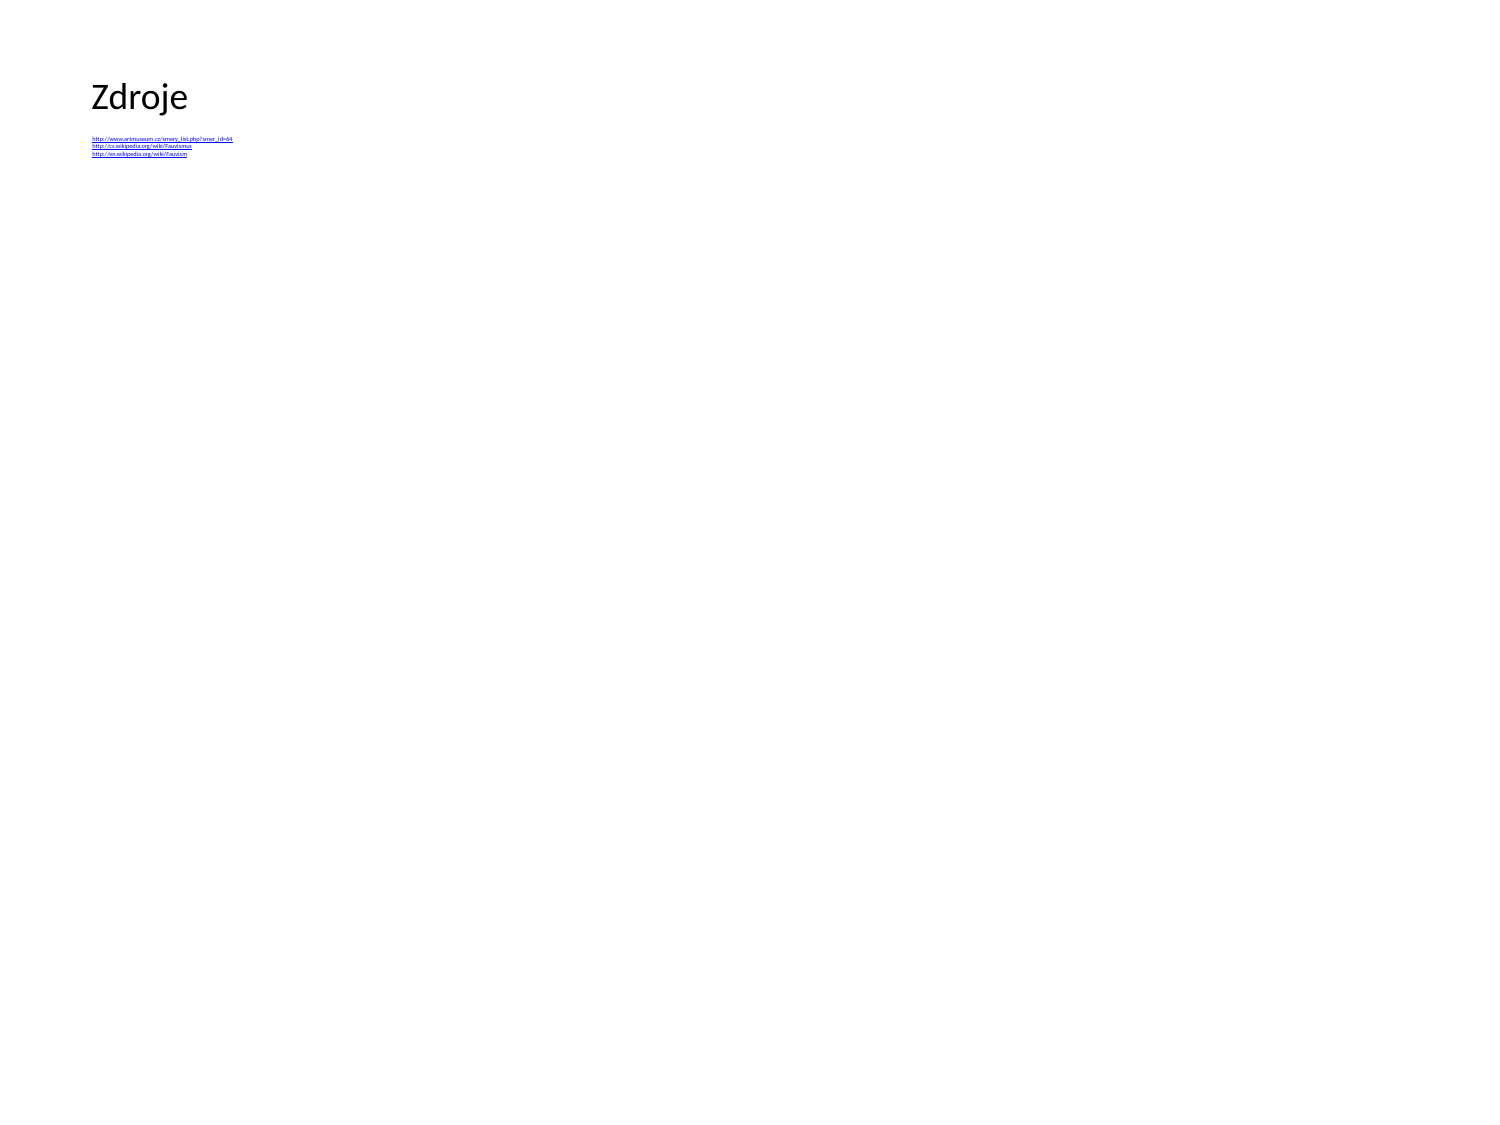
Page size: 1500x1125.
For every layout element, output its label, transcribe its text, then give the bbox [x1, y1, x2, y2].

text_box Zdroje [76, 64, 337, 124]
text_box http://www.artmuseum.cz/smery_list.php?smer_id=64 http://cs.wikipedia.org/wiki/Fauvismus http://en.wikipedia.org/wiki/Fauvism [77, 127, 1129, 180]
